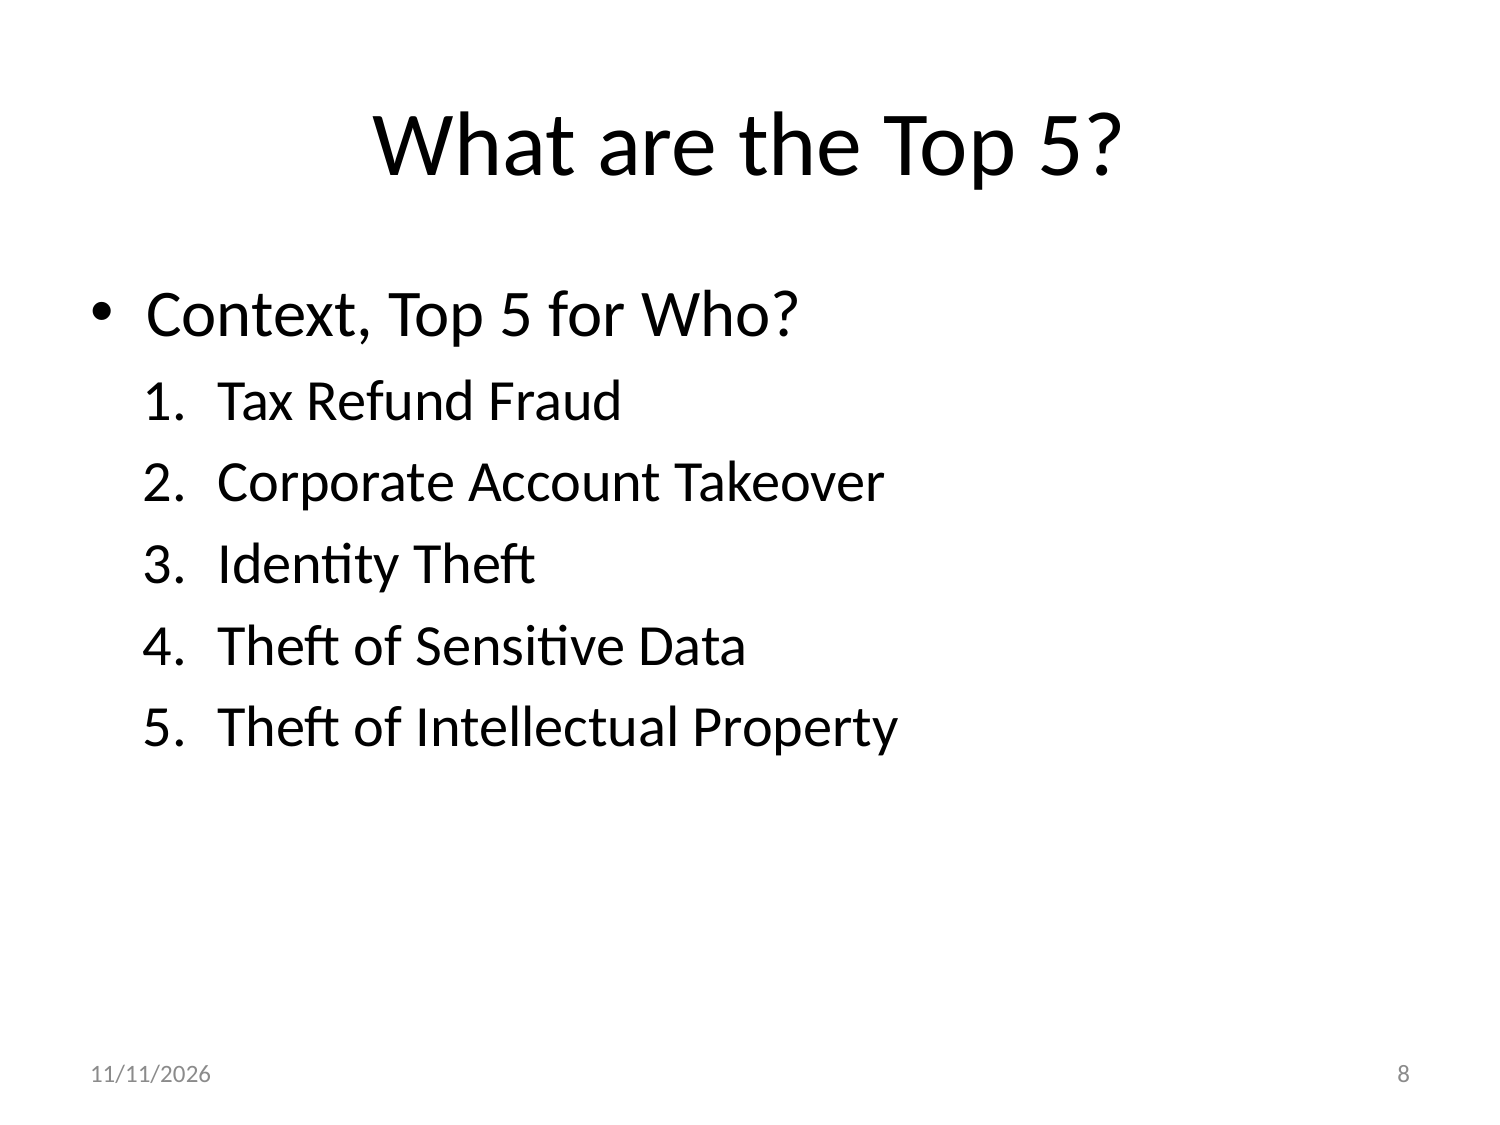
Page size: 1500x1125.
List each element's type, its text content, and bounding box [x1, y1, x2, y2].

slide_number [75, 1042, 425, 1103]
list Context, Top 5 for Who? Tax Refund Fraud Corporate Account Takeover Identity Theft Theft of Sensitive Data Theft of Intellectual Property [75, 262, 1425, 1005]
slide_number 8 [1074, 1042, 1425, 1103]
title What are the Top 5? [75, 45, 1425, 233]
